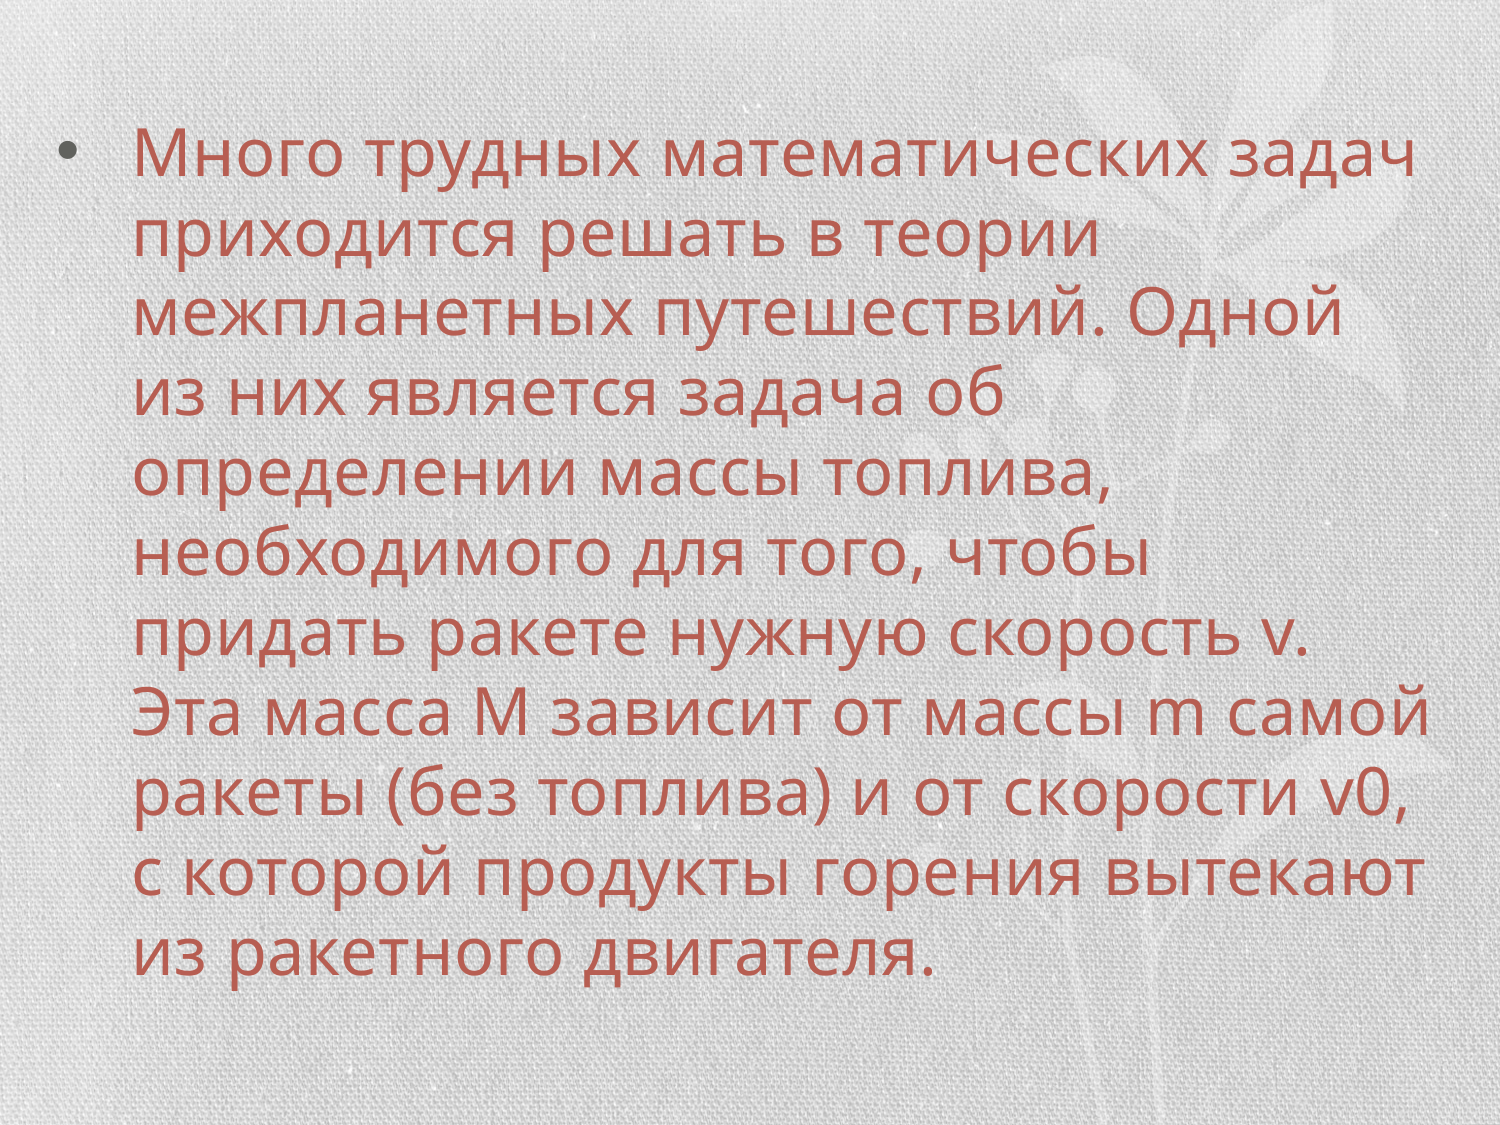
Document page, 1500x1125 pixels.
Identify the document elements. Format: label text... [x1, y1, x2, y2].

list Много трудных математических задач приходится решать в теории межпланетных путешествий. Одной из них является задача об определении массы топлива, необходимого для того, чтобы придать ракете нужную скорость v. Эта масса М зависит от массы m самой ракеты (без топлива) и от скорости v0, с которой продукты горения вытекают из ракетного двигателя. [41, 101, 1452, 912]
